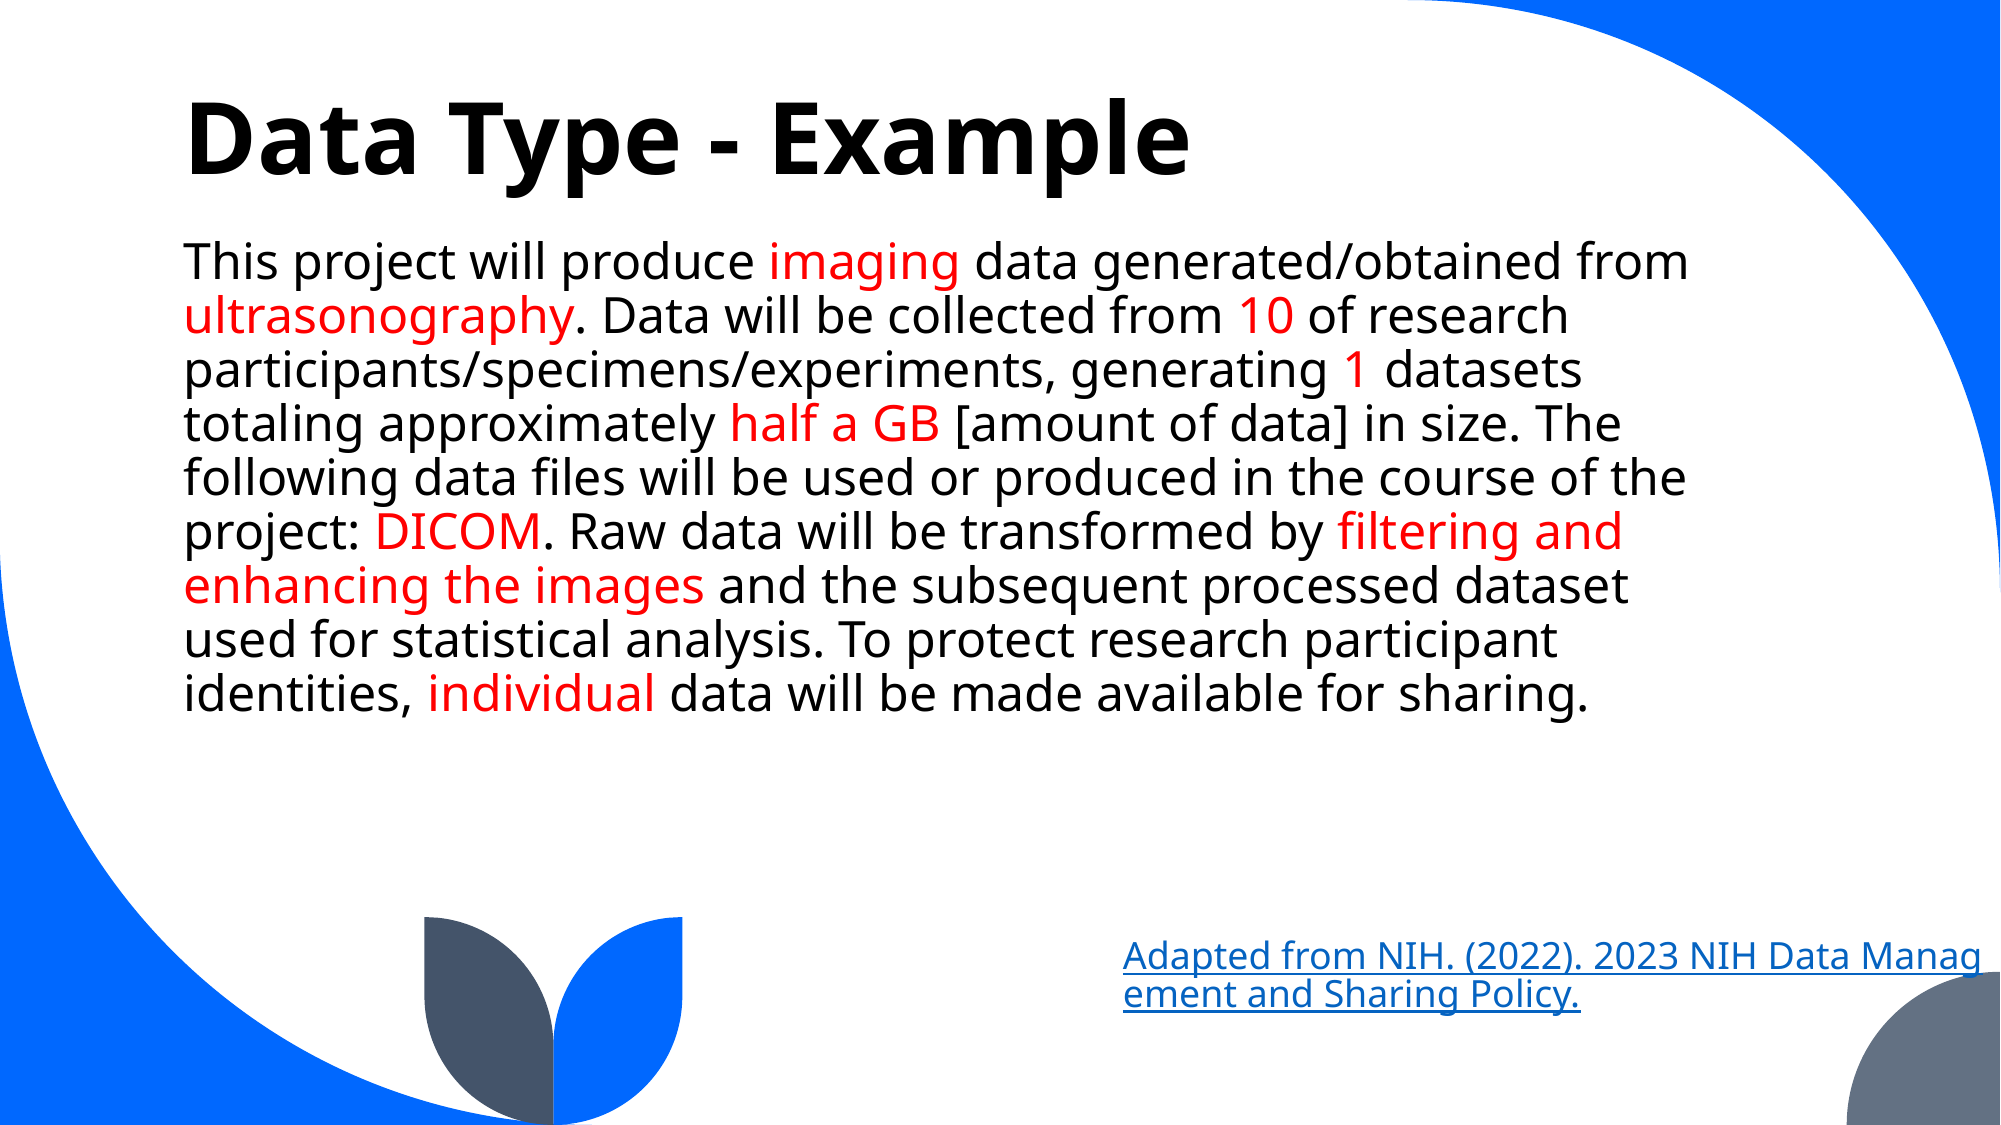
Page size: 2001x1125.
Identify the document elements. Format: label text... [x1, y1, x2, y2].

text_box Adapted from NIH. (2022). 2023 NIH Data Management and Sharing Policy. [1108, 924, 2000, 991]
list This project will produce imaging data generated/obtained from ultrasonography. Data will be collected from 10 of research participants/specimens/experiments, generating 1 datasets totaling approximately half a GB [amount of data] in size. The following data files will be used or produced in the course of the project: DICOM. Raw data will be transformed by filtering and enhancing the images and the subsequent processed dataset used for statistical analysis. To protect research participant identities, individual data will be made available for sharing. [168, 229, 1756, 797]
title Data Type - Example [168, 76, 1773, 204]
